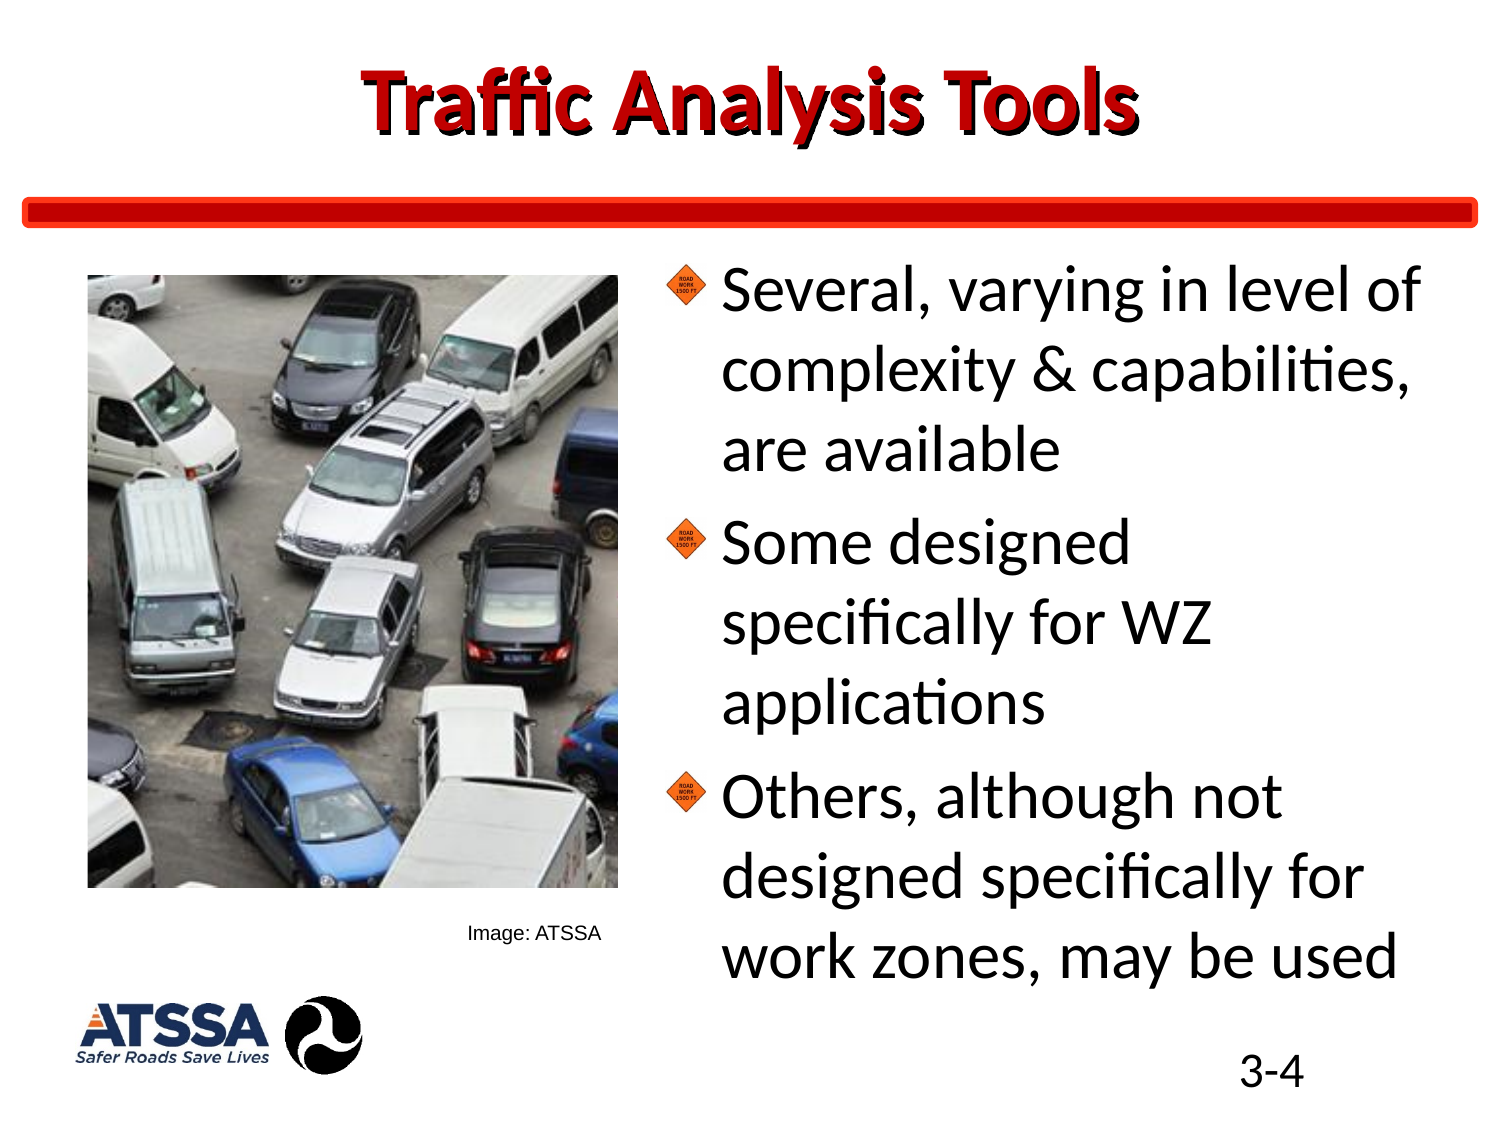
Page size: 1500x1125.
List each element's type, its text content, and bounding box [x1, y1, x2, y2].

picture [665, 263, 707, 306]
picture [665, 517, 707, 560]
picture [665, 770, 707, 813]
text_box Image: ATSSA [452, 912, 623, 953]
picture [75, 1003, 269, 1063]
picture [87, 274, 619, 888]
picture [276, 989, 370, 1077]
list Several, varying in level of complexity & capabilities, are available Some designed specifically for WZ applications Others, although not designed specifically for work zones, may be used [649, 237, 1451, 1026]
title Traffic Analysis Tools [0, 0, 1500, 188]
